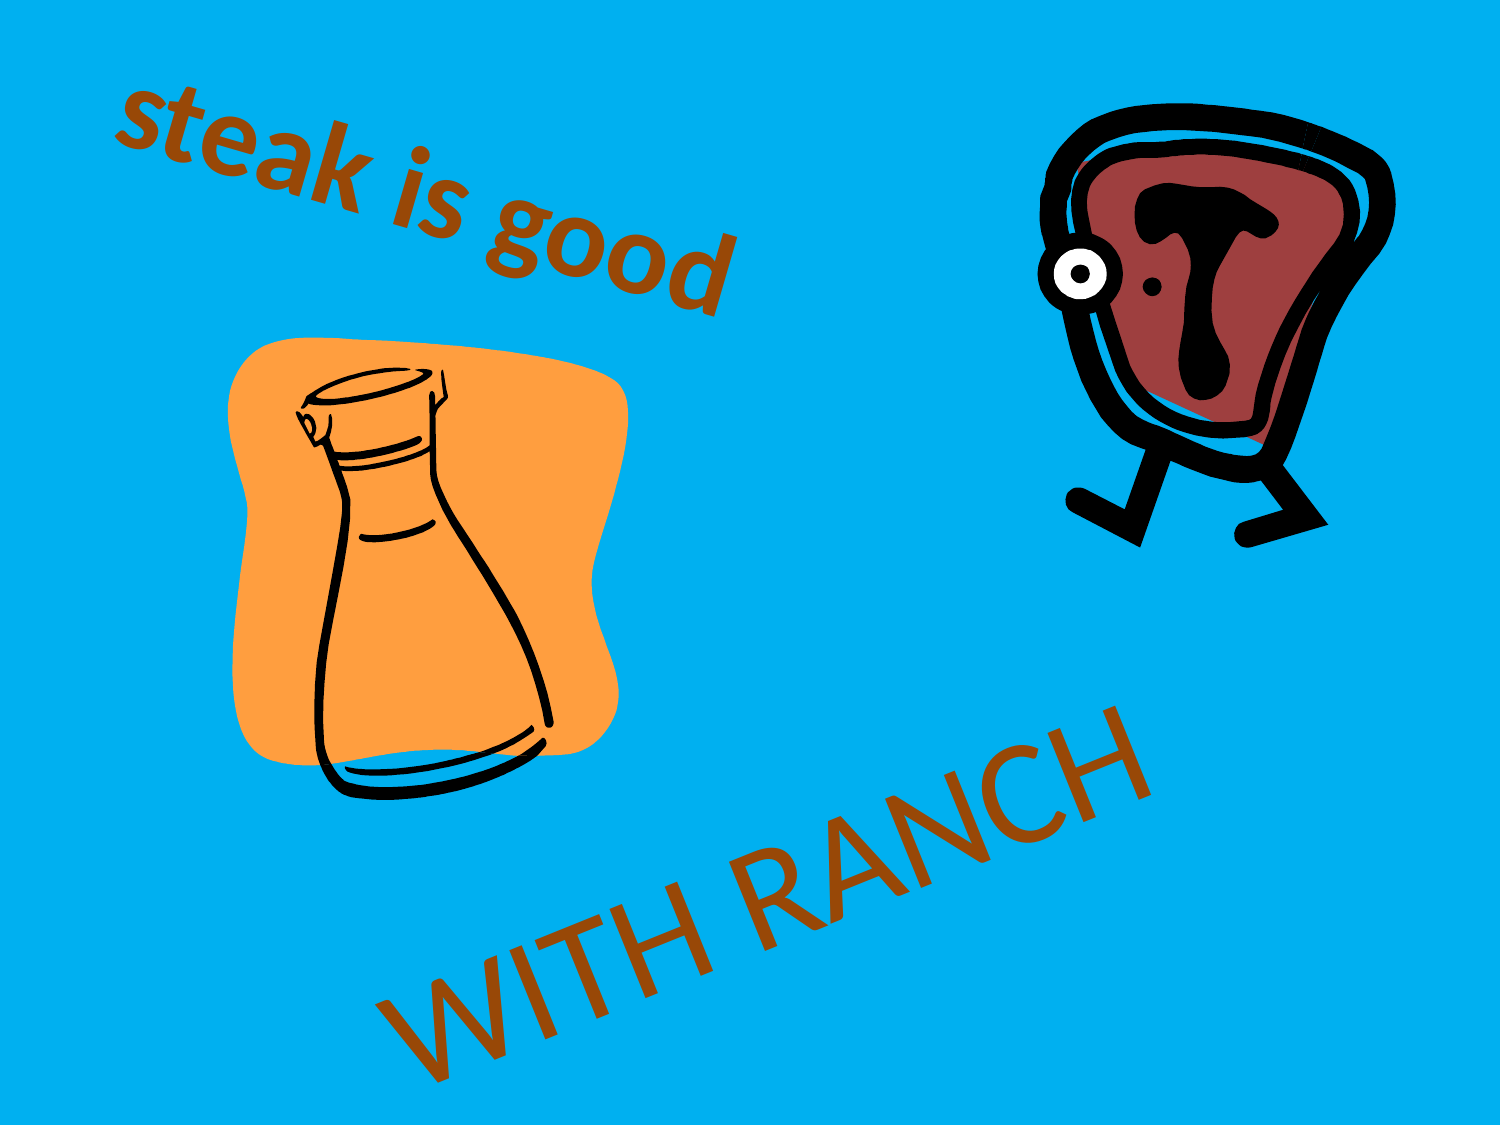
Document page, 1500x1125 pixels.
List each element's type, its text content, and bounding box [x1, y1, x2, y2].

picture [1039, 105, 1394, 546]
title With ranch [337, 482, 1500, 1125]
list steak is good [50, 0, 778, 356]
picture [228, 338, 628, 799]
